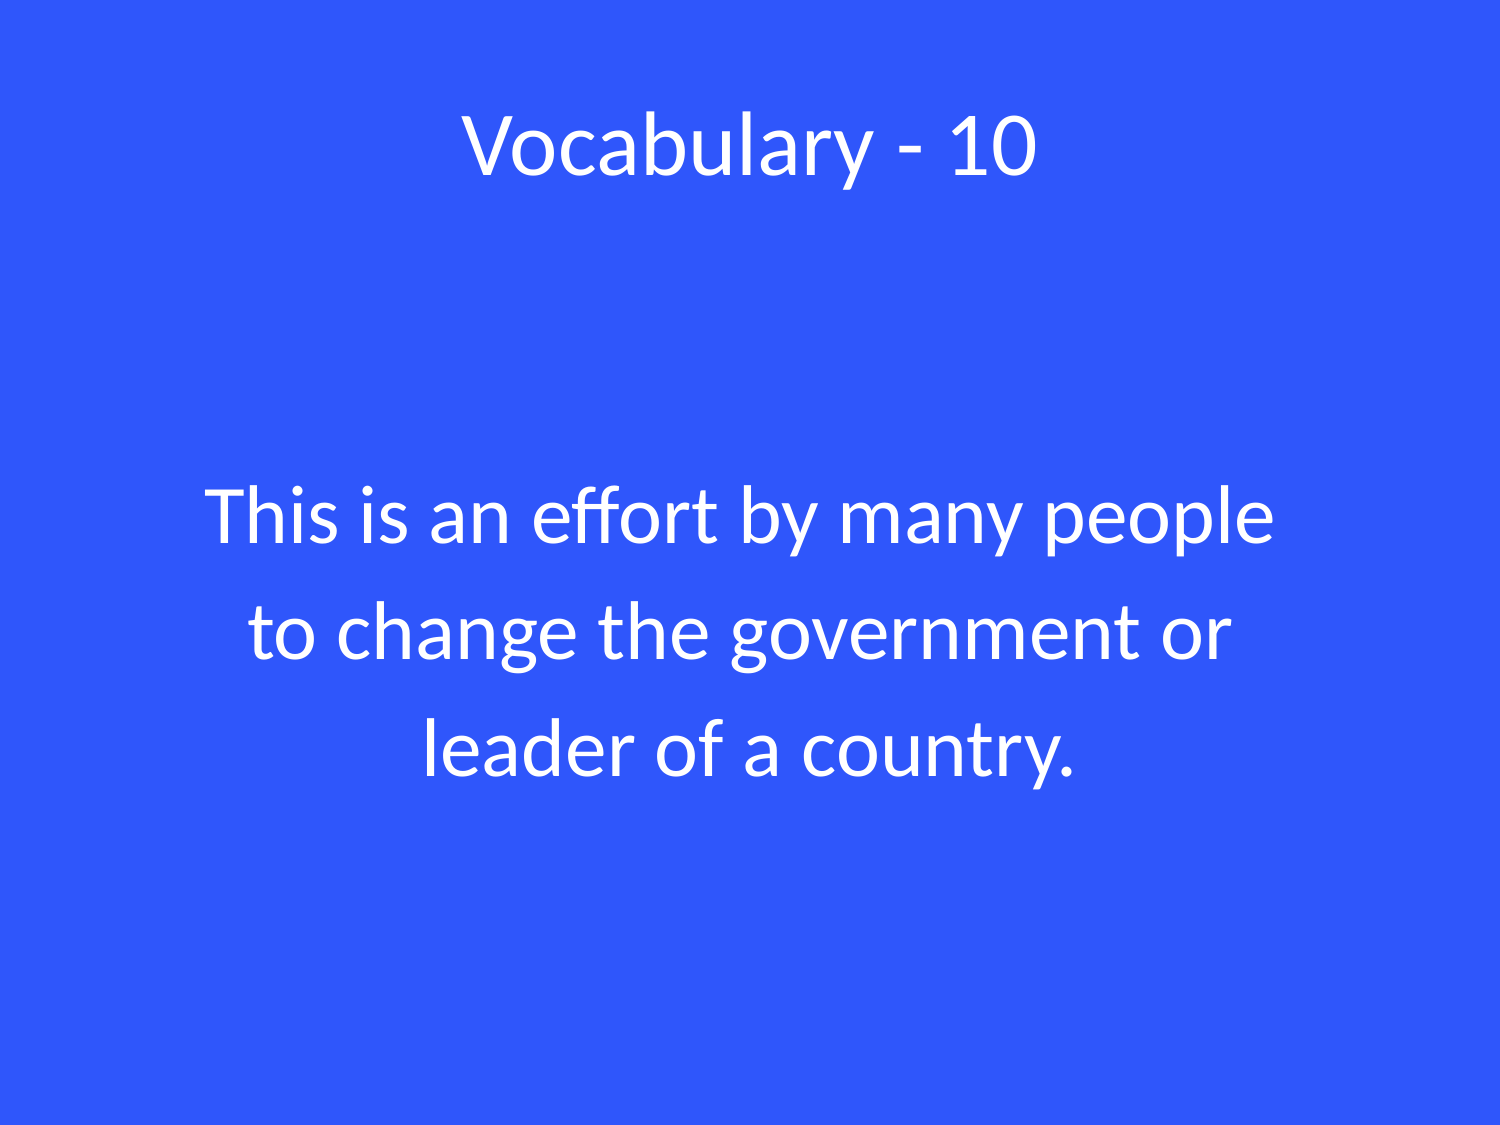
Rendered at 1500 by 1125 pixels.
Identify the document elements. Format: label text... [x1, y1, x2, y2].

title Vocabulary - 10 [75, 45, 1425, 233]
list This is an effort by many people to change the government or leader of a country. [75, 262, 1425, 1005]
